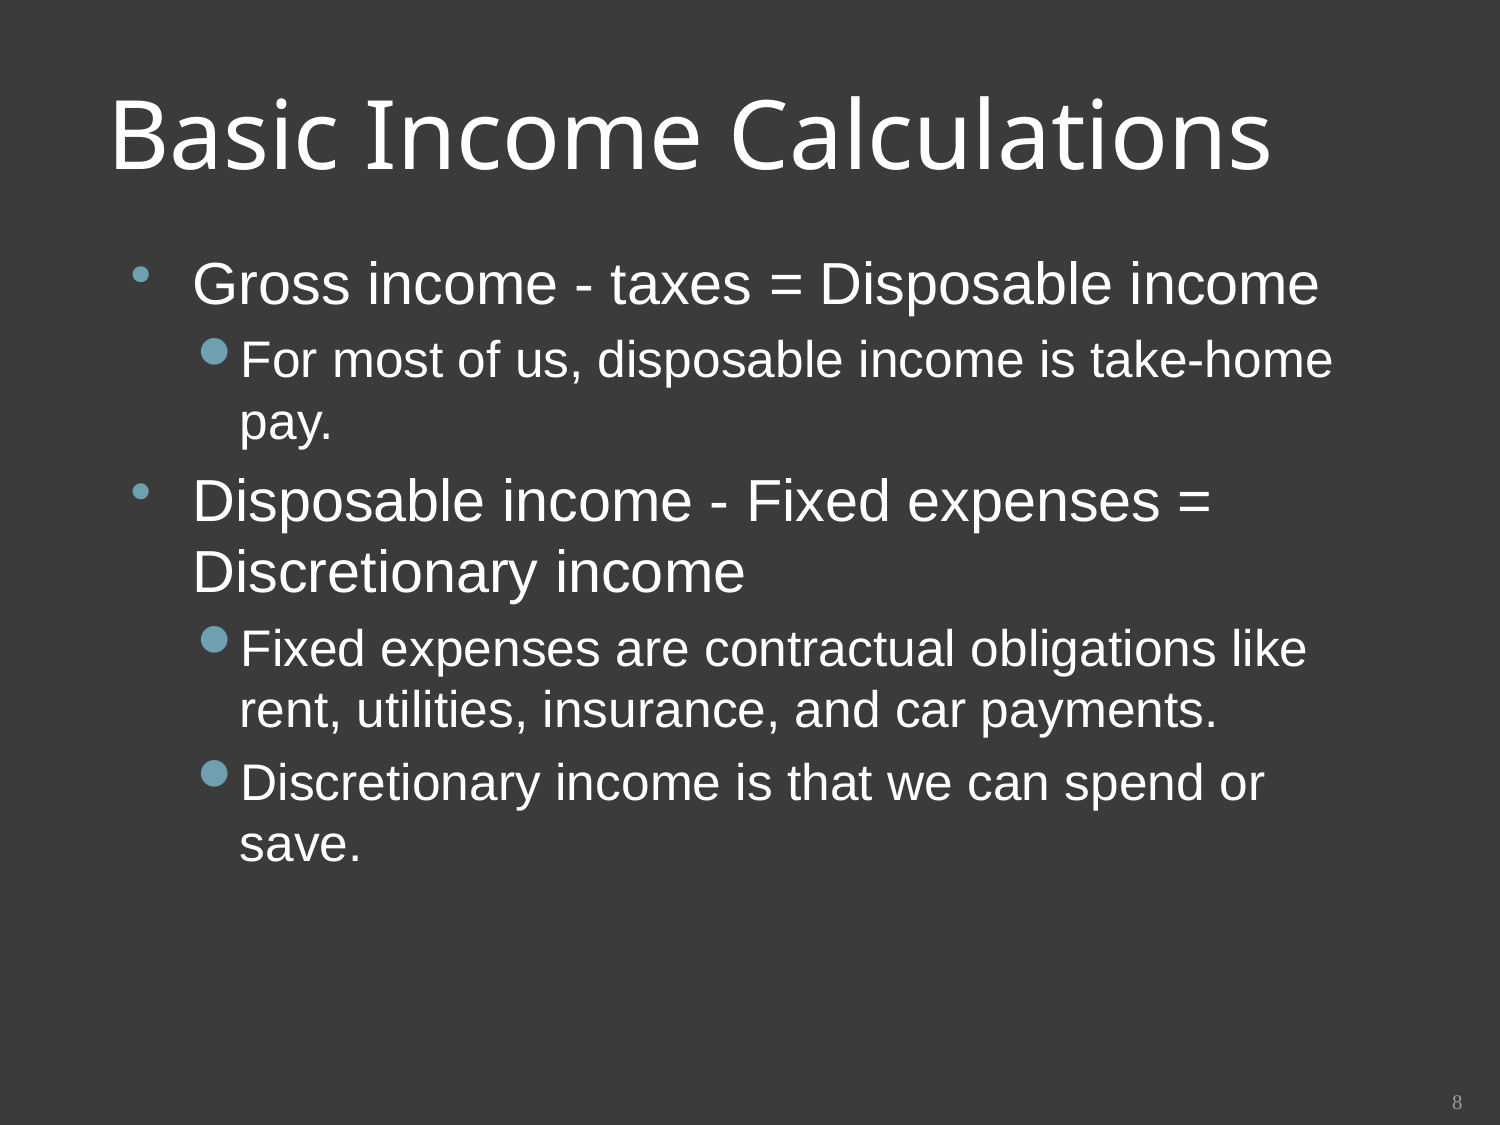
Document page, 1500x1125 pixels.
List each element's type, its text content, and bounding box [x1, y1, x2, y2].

list Gross income - taxes = Disposable income For most of us, disposable income is take-home pay. Disposable income - Fixed expenses = Discretionary income Fixed expenses are contractual obligations like rent, utilities, insurance, and car payments. Discretionary income is that we can spend or save. [112, 237, 1388, 975]
title Basic Income Calculations [99, 37, 1375, 225]
slide_number 8 [1337, 1053, 1463, 1114]
